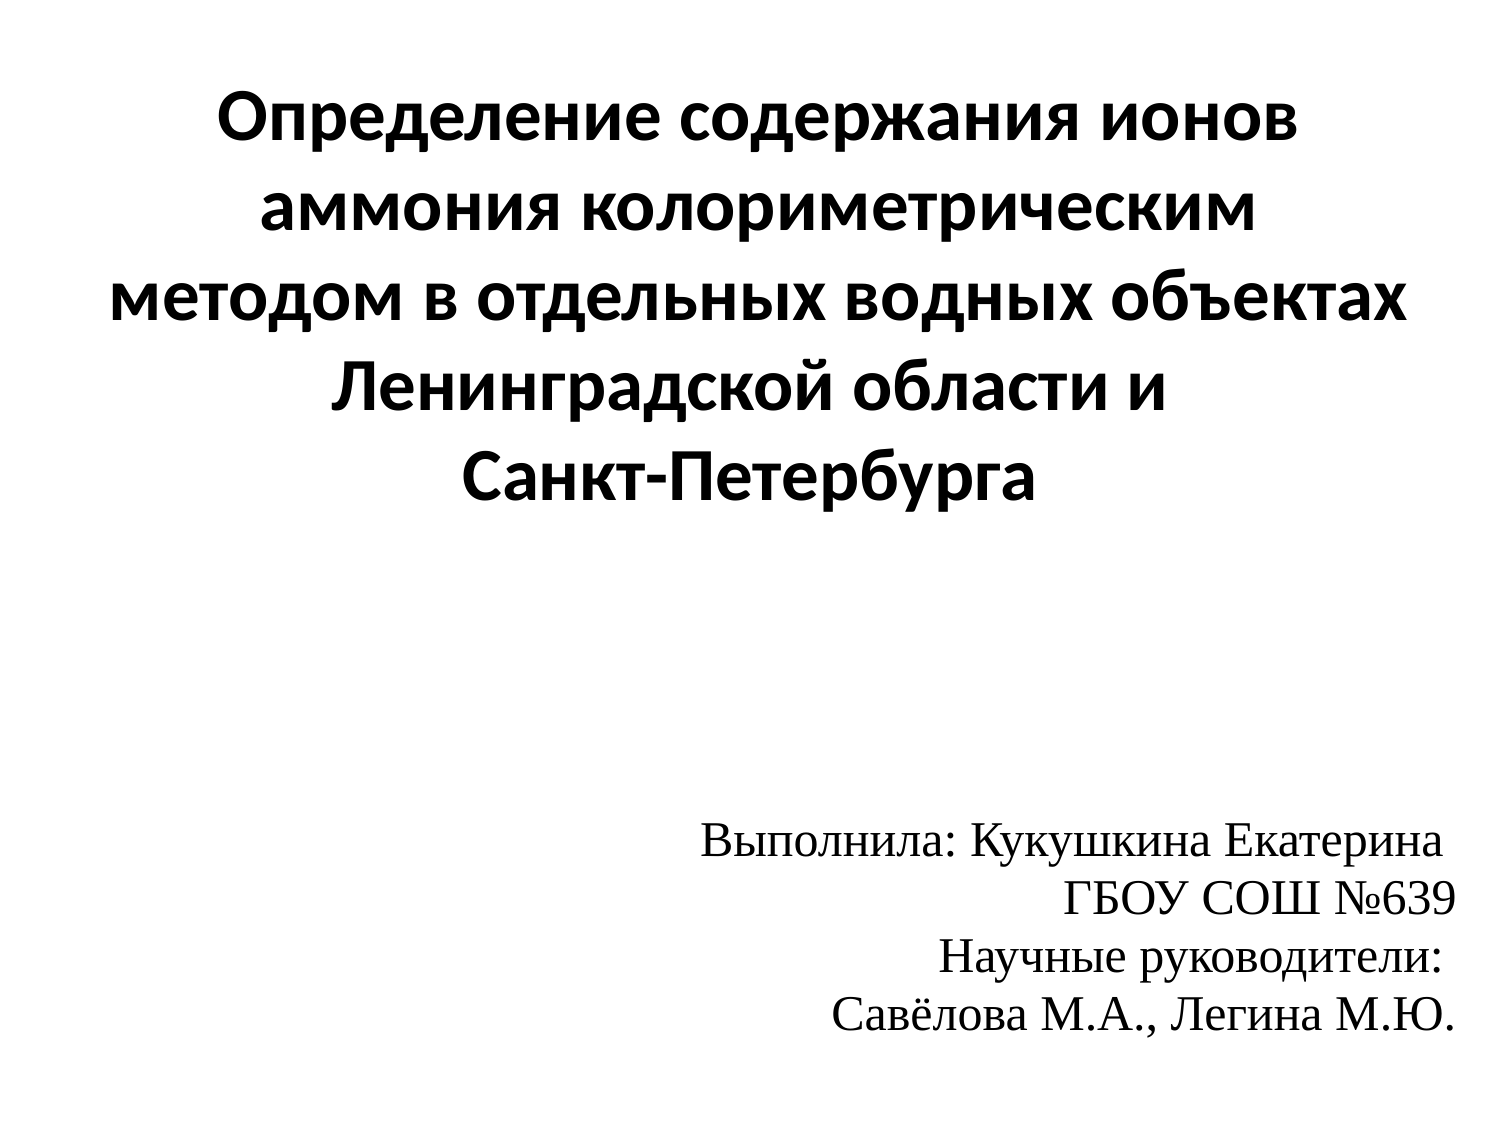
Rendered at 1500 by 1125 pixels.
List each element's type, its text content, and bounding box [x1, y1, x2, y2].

title Определение содержания ионов аммония колориметрическим методом в отдельных водных объектах Ленинградской области и Санкт-Петербурга [88, 137, 1429, 443]
subtitle Выполнила: Кукушкина Екатерина ГБОУ СОШ №639 Научные руководители: Савёлова М.А., Легина М.Ю. [183, 810, 1472, 1075]
